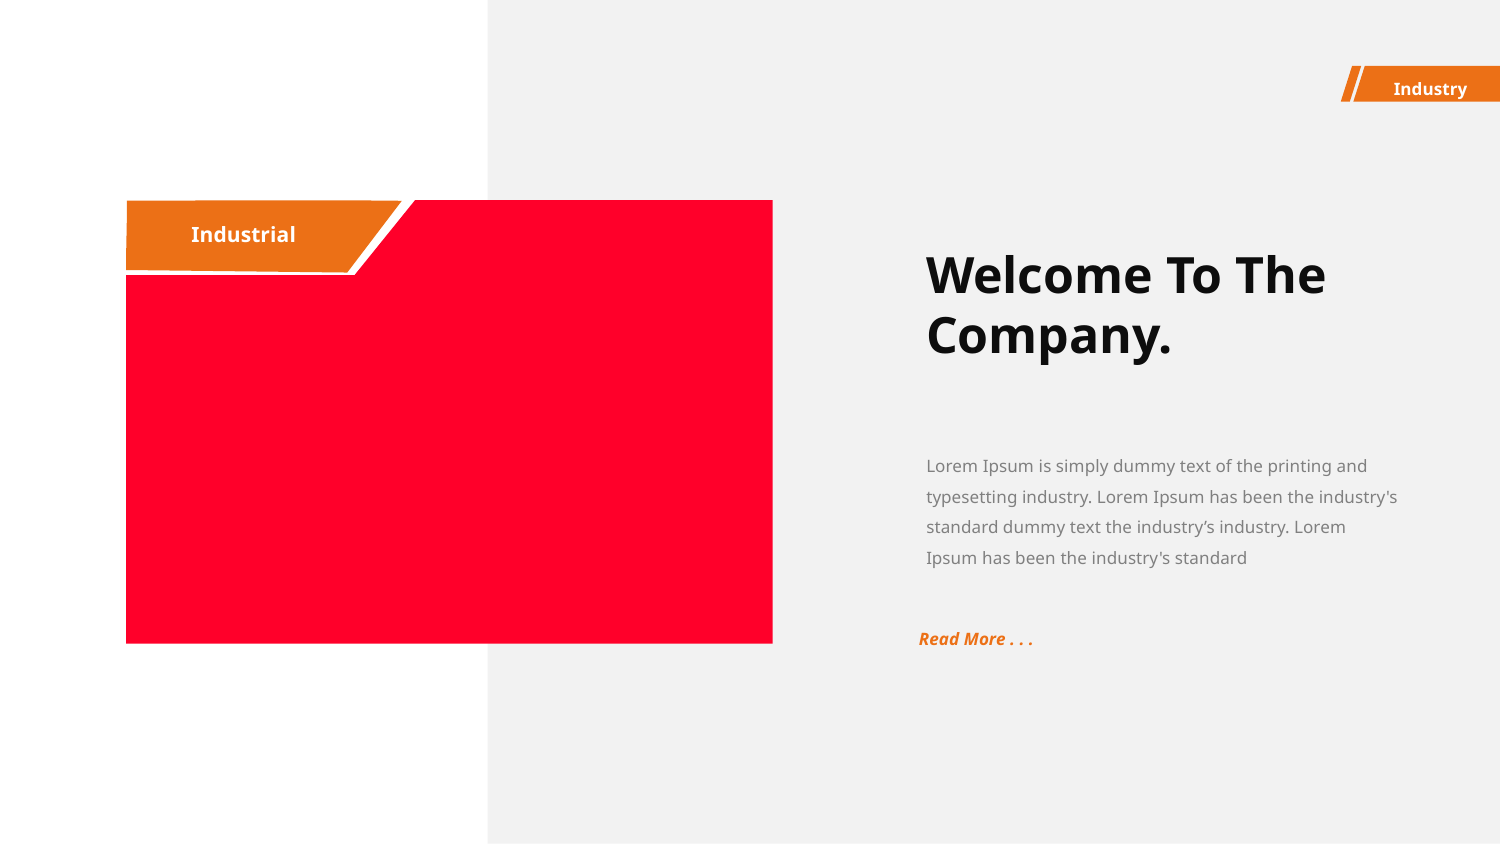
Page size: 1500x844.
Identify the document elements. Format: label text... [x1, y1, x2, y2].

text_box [1340, 65, 1500, 107]
text_box Lorem Ipsum is simply dummy text of the printing and typesetting industry. Lorem Ipsum has been the industry's standard dummy text the industry’s industry. Lorem Ipsum has been the industry's standard [911, 437, 1415, 576]
text_box Read More . . . [904, 610, 1176, 656]
picture [126, 200, 773, 644]
text_box Welcome To The Company. [911, 236, 1400, 372]
